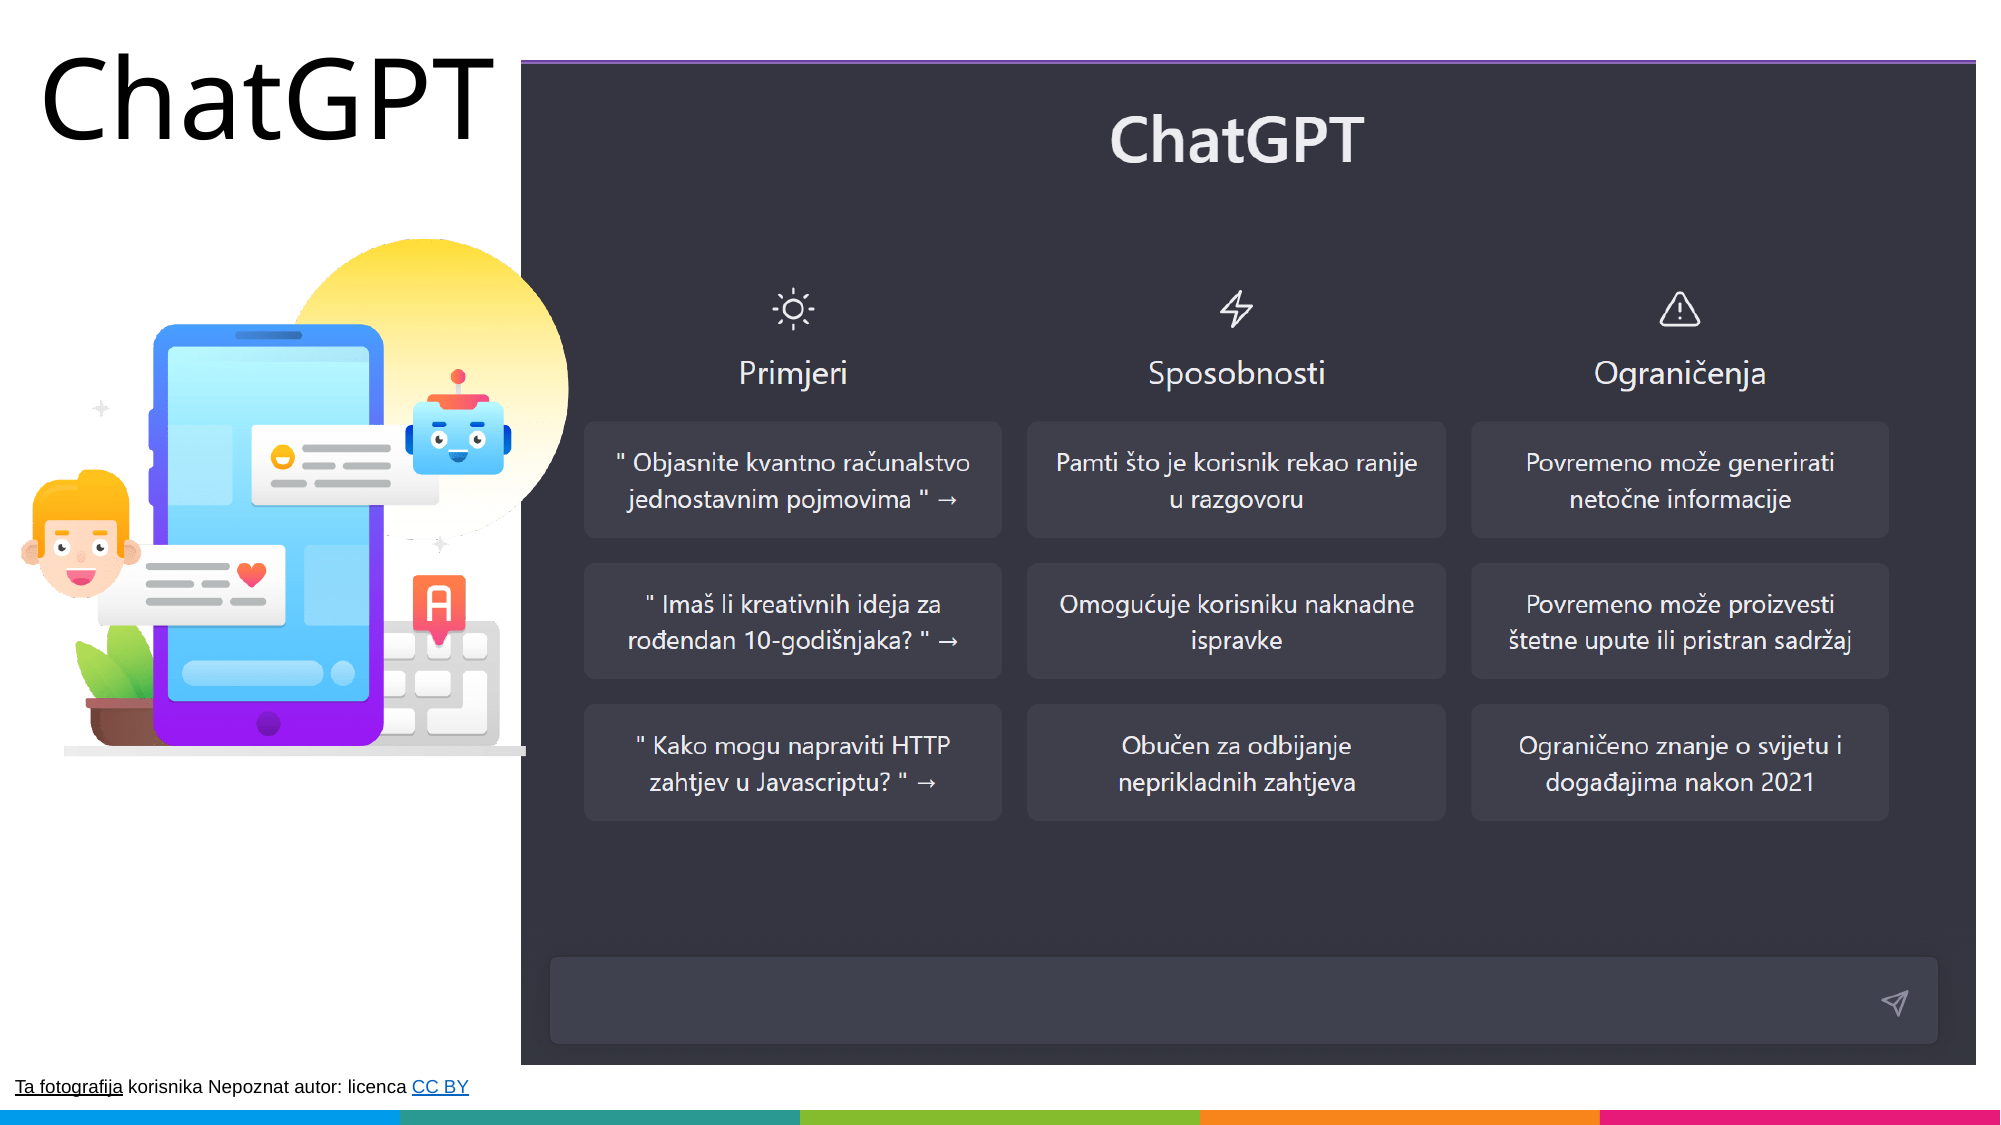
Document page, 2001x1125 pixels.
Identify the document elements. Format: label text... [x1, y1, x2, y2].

text_box Ta fotografija korisnika Nepoznat autor: licenca CC BY [0, 1067, 696, 1105]
text_box ChatGPT [24, 19, 2000, 170]
picture [0, 60, 1977, 1065]
